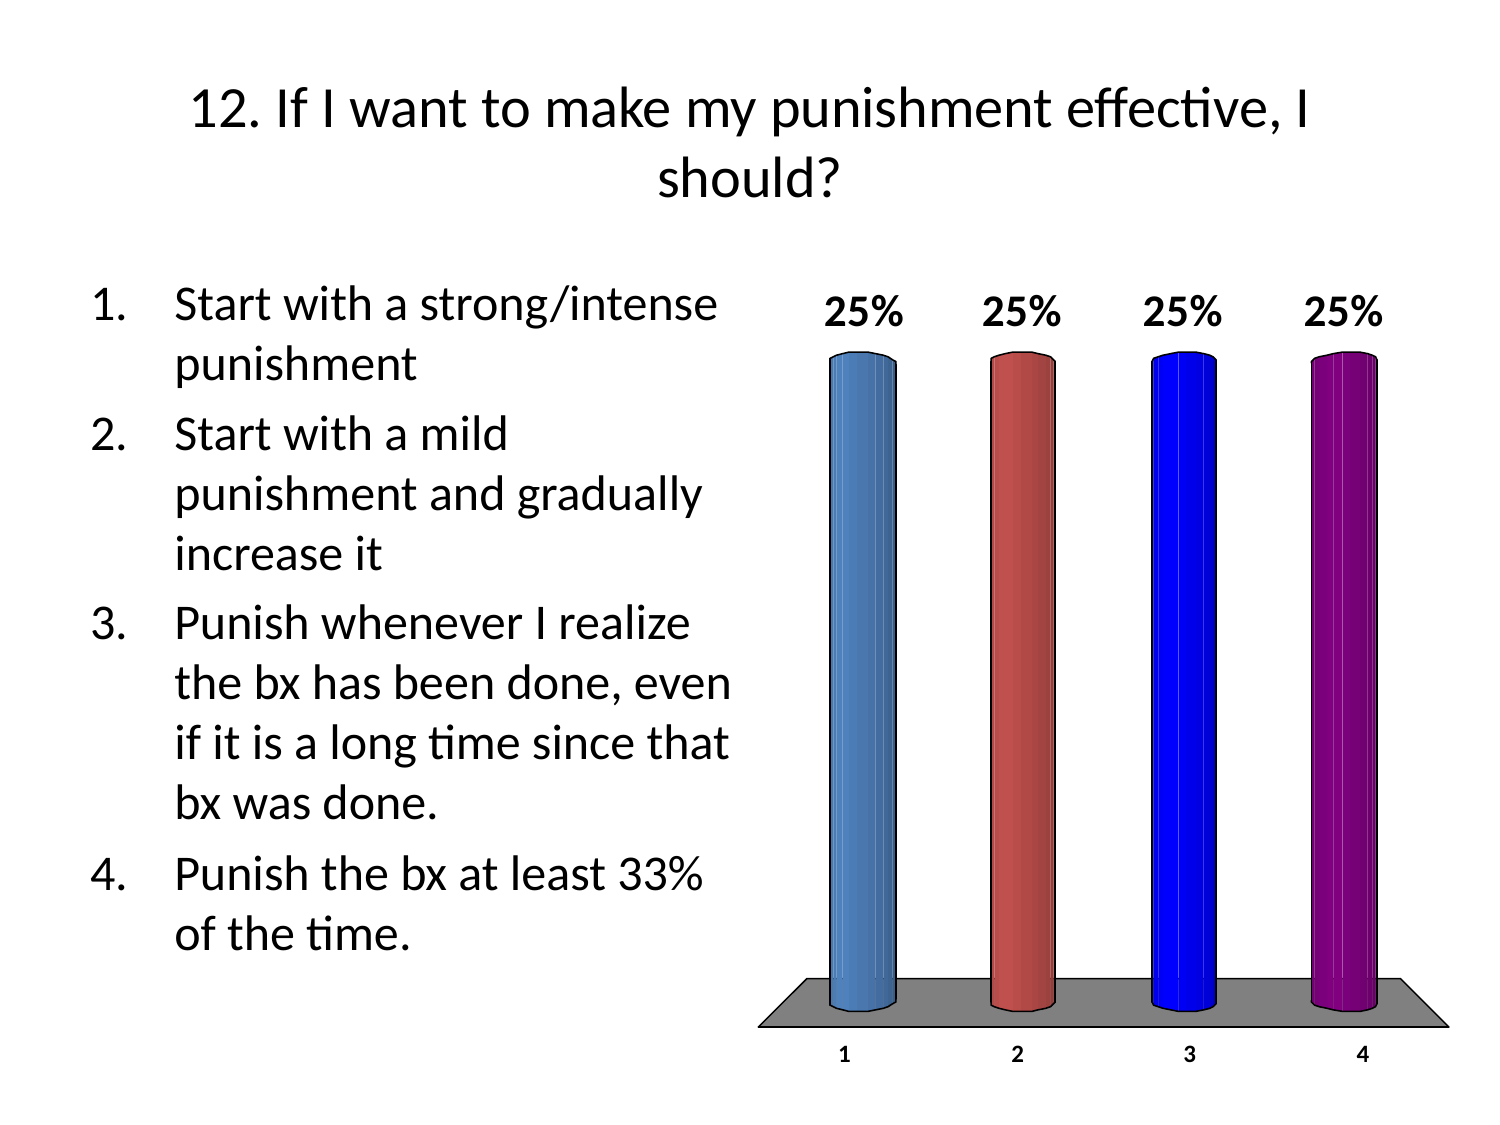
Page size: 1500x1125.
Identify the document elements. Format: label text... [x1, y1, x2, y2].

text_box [739, 270, 1490, 1115]
list Start with a strong/intense punishment Start with a mild punishment and gradually increase it Punish whenever I realize the bx has been done, even if it is a long time since that bx was done. Punish the bx at least 33% of the time. [75, 262, 750, 1005]
title 12. If I want to make my punishment effective, I should? [75, 45, 1425, 233]
